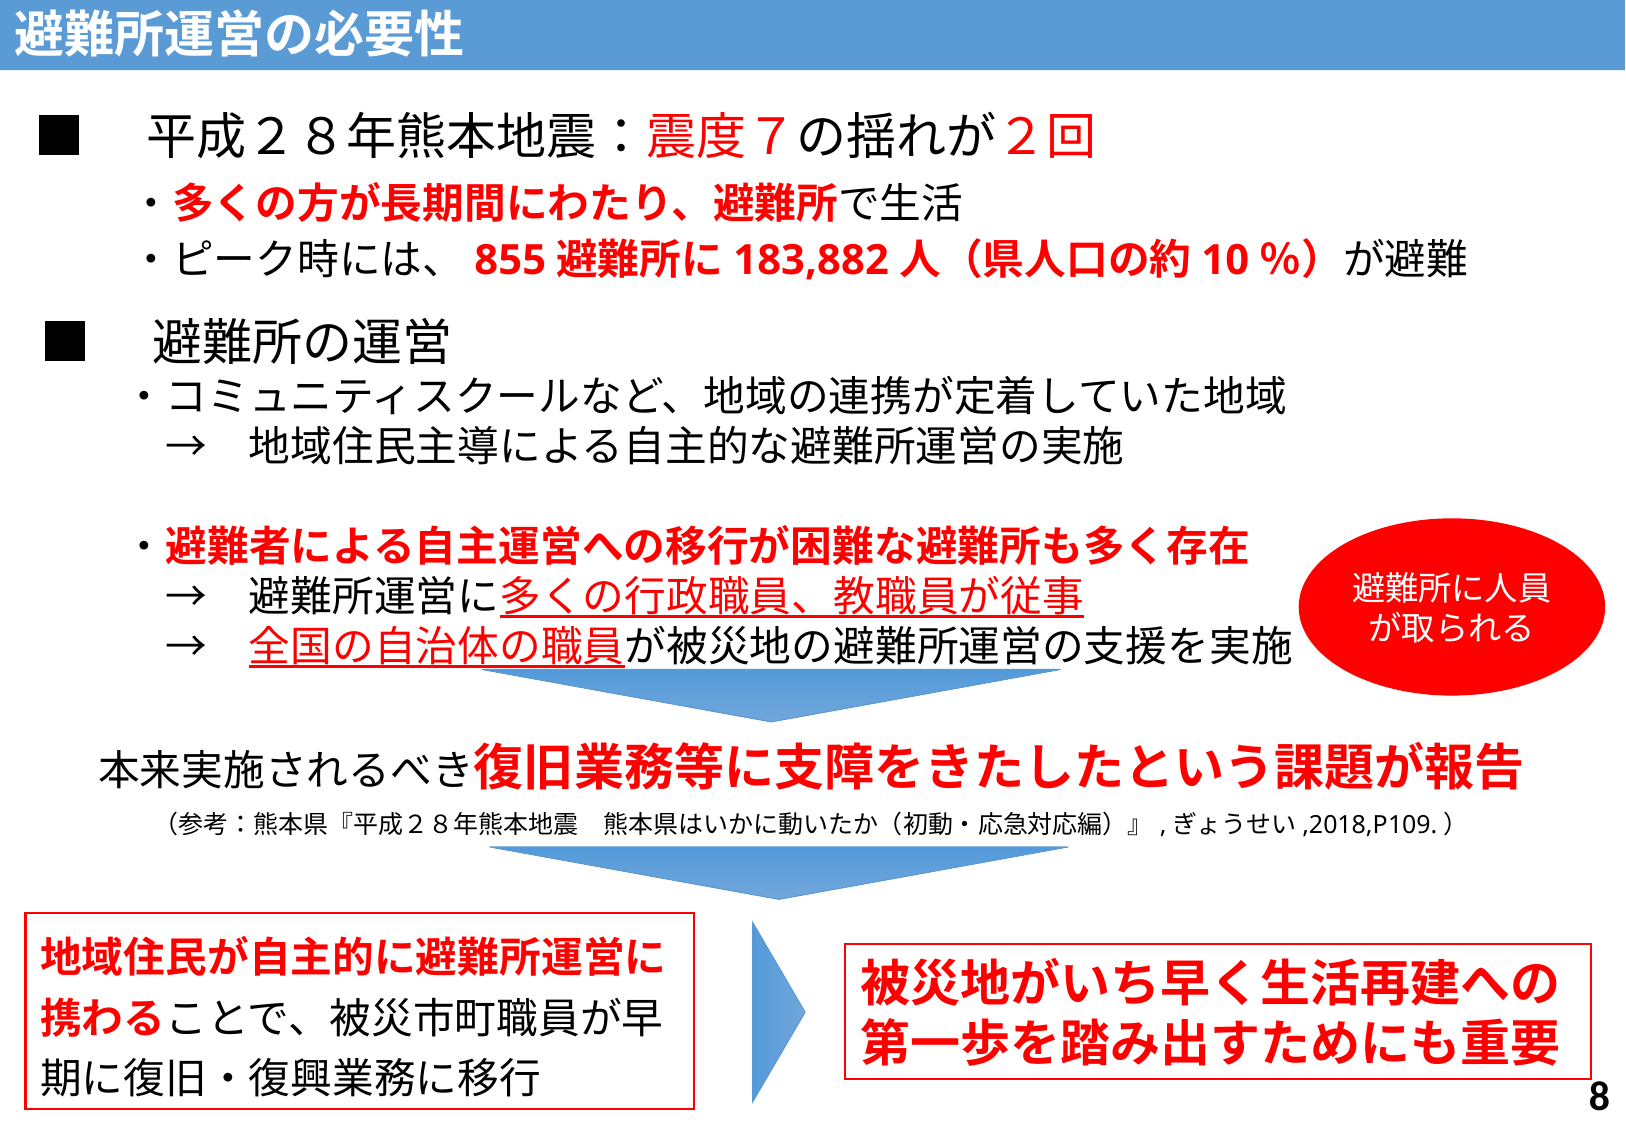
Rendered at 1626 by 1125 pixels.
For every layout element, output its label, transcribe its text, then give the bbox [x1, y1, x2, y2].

text_box 被災地がいち早く生活再建への第一歩を踏み出すためにも重要 [844, 943, 1592, 1080]
text_box ・多くの方が長期間にわたり、避難所で生活 ・ピーク時には、855避難所に183,882人（県人口の約10％）が避難 [115, 162, 1625, 291]
text_box [489, 846, 1069, 900]
text_box [752, 920, 806, 1104]
text_box 避難所運営の必要性 [0, 0, 1625, 71]
slide_number 7 [1259, 1064, 1625, 1125]
text_box [481, 668, 1061, 723]
text_box 本来実施されるべき復旧業務等に支障をきたしたという課題が報告 （参考：熊本県『平成２８年熊本地震 熊本県はいかに動いたか（初動・応急対応編）』,ぎょうせい,2018,P109.） [31, 728, 1592, 846]
text_box ■ 避難所の運営 ・コミュニティスクールなど、地域の連携が定着していた地域 → 地域住民主導による自主的な避難所運営の実施 ・避難者による自主運営への移行が困難な避難所も多く存在 → 避難所運営に多くの行政職員、教職員が従事 → 全国の自治体の職員が被災地の避難所運営の支援を実施 [25, 302, 1625, 678]
text_box ■ 平成２８年熊本地震：震度７の揺れが２回 [19, 97, 1427, 172]
text_box 避難所に人員が取られる [1298, 517, 1606, 697]
text_box 地域住民が自主的に避難所運営に携わることで、被災市町職員が早期に復旧・復興業務に移行 [24, 912, 695, 1110]
